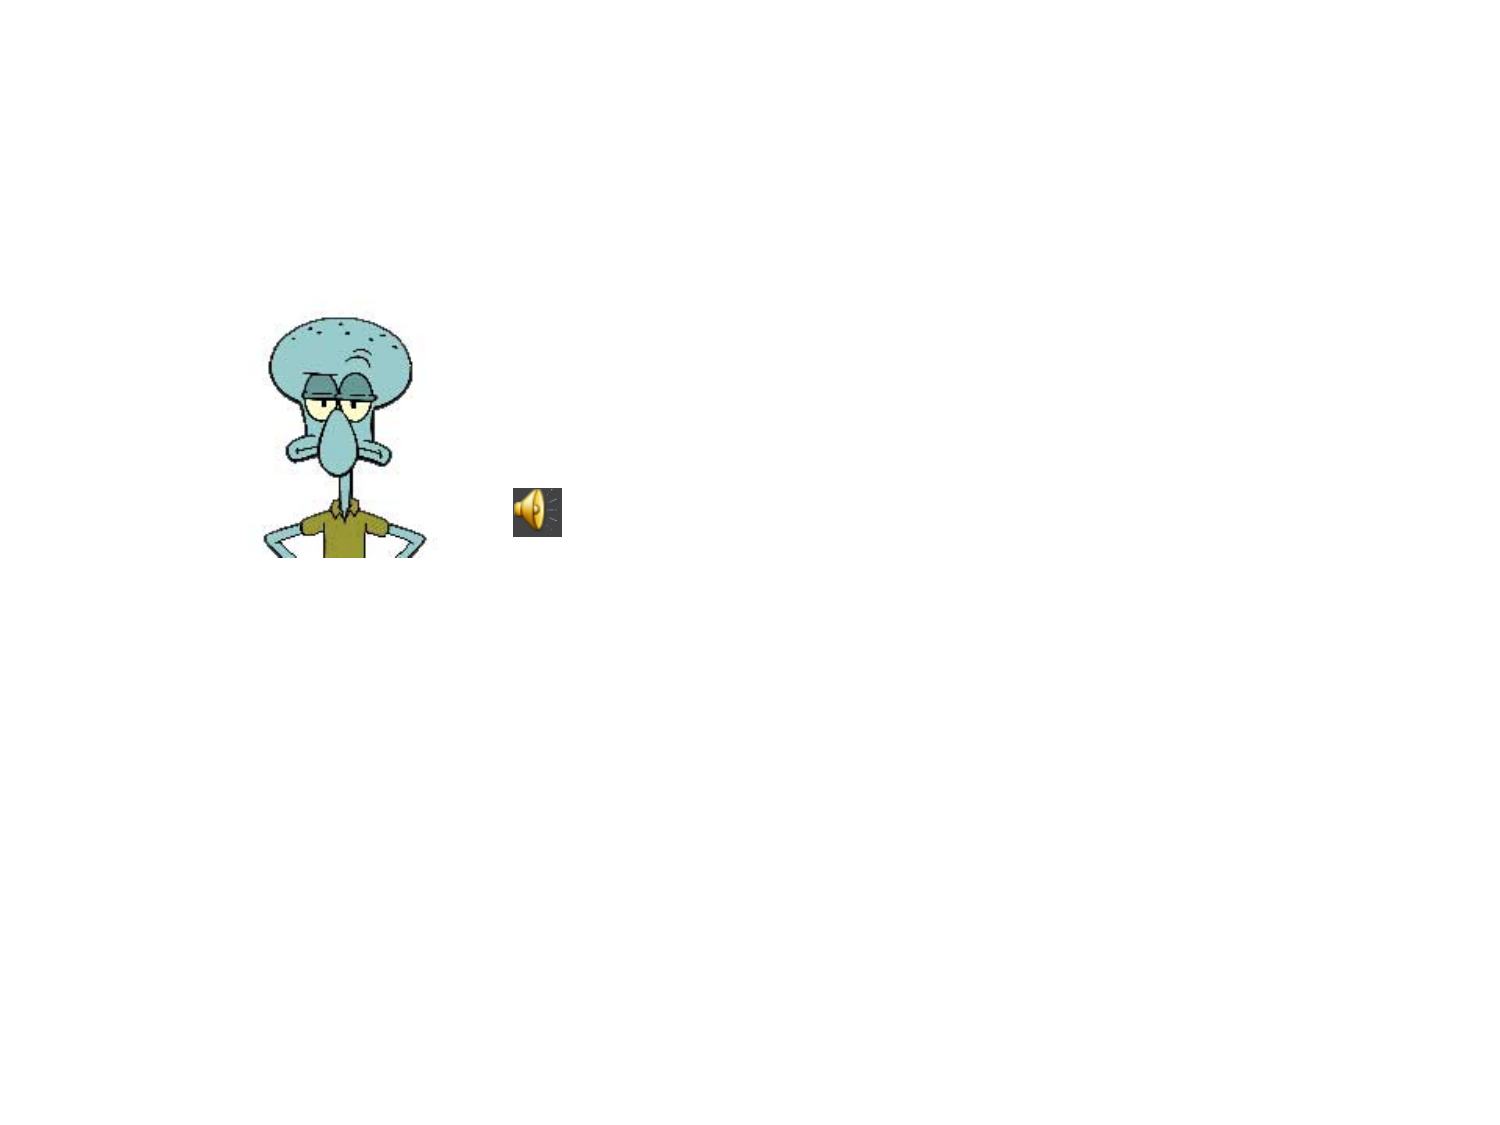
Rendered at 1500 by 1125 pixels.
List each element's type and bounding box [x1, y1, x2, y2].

picture [512, 487, 563, 538]
picture [199, 299, 484, 558]
